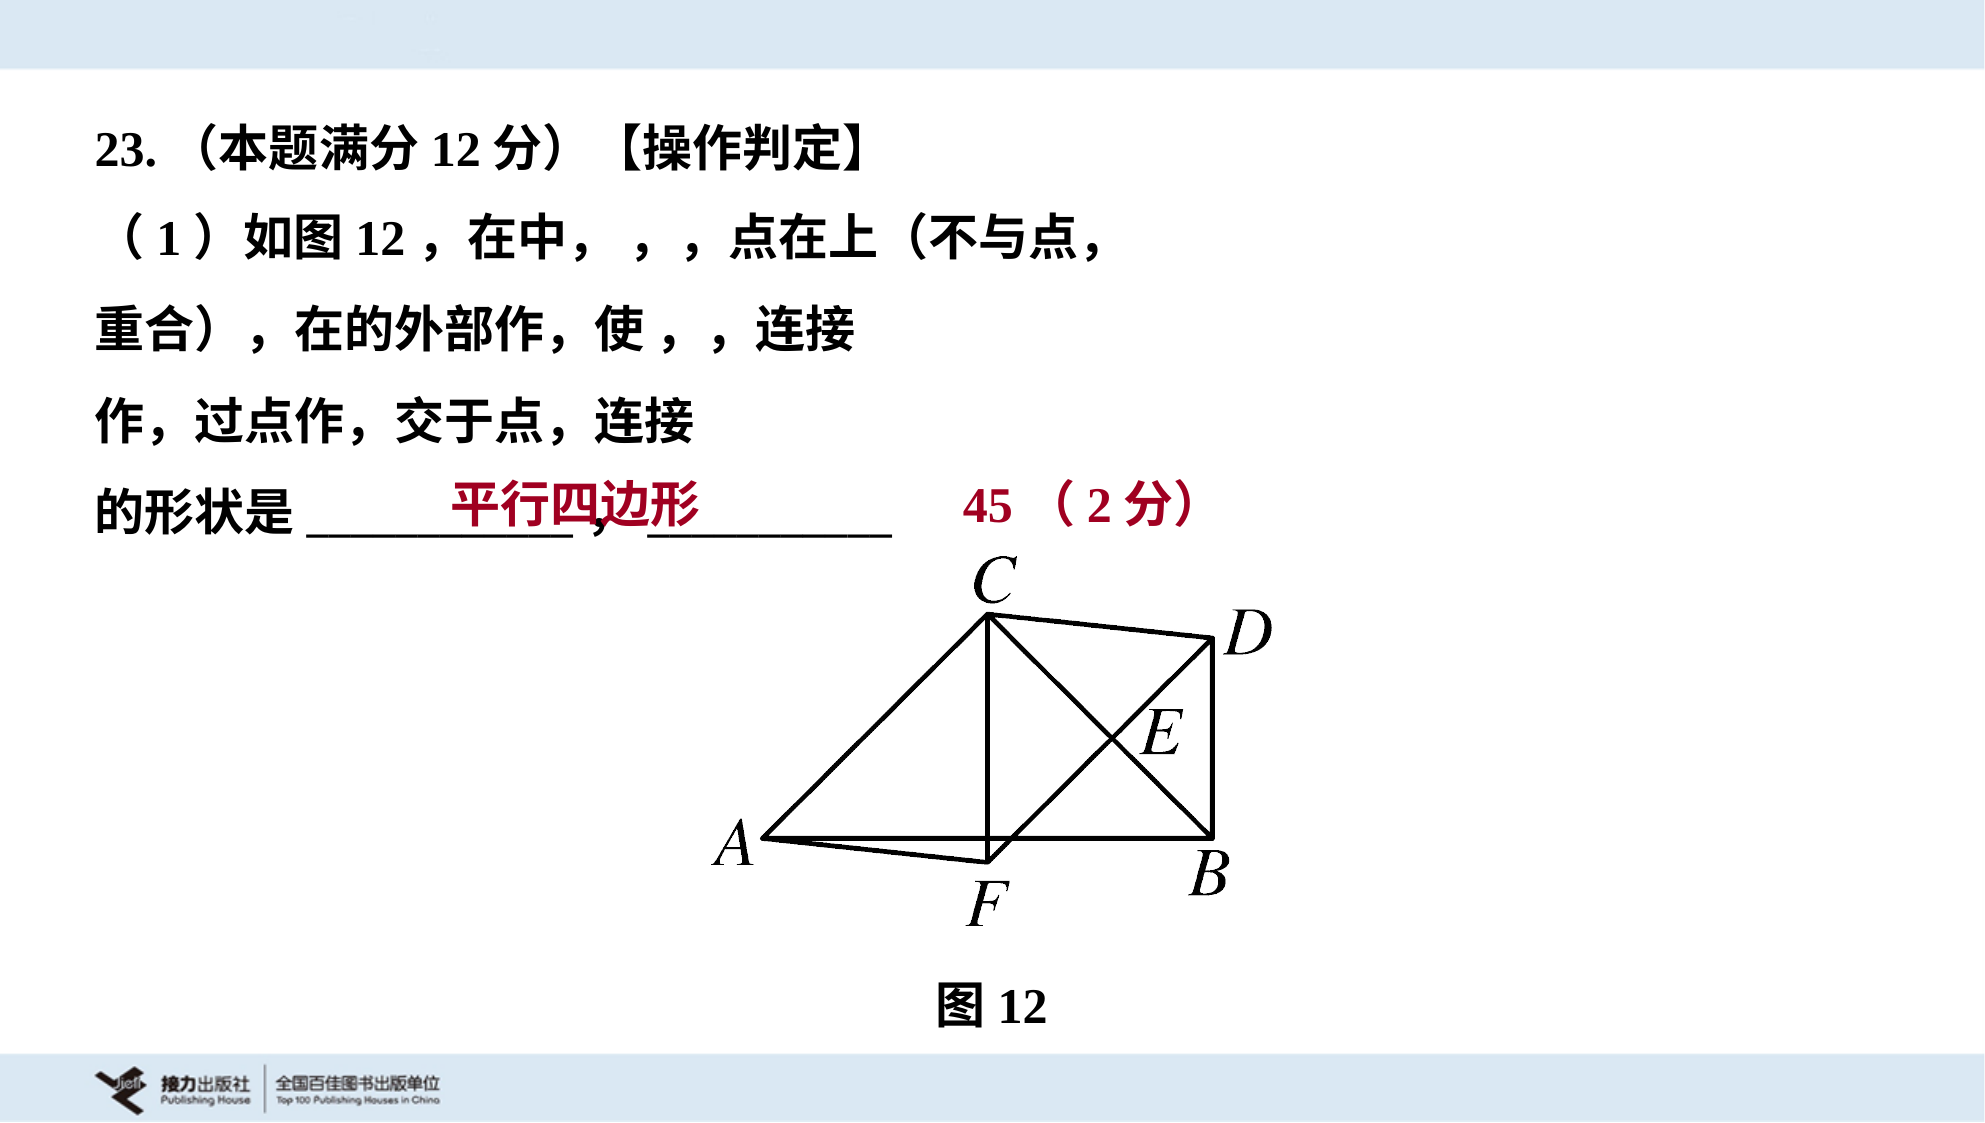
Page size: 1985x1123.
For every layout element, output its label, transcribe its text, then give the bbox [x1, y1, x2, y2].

text_box 图12 [935, 946, 1048, 1093]
text_box 平行四边形 [432, 444, 720, 533]
text_box 23.（本题满分12分）【操作判定】 [94, 88, 1892, 176]
picture [0, 0, 1985, 1122]
text_box 45（2分） [962, 444, 1225, 533]
